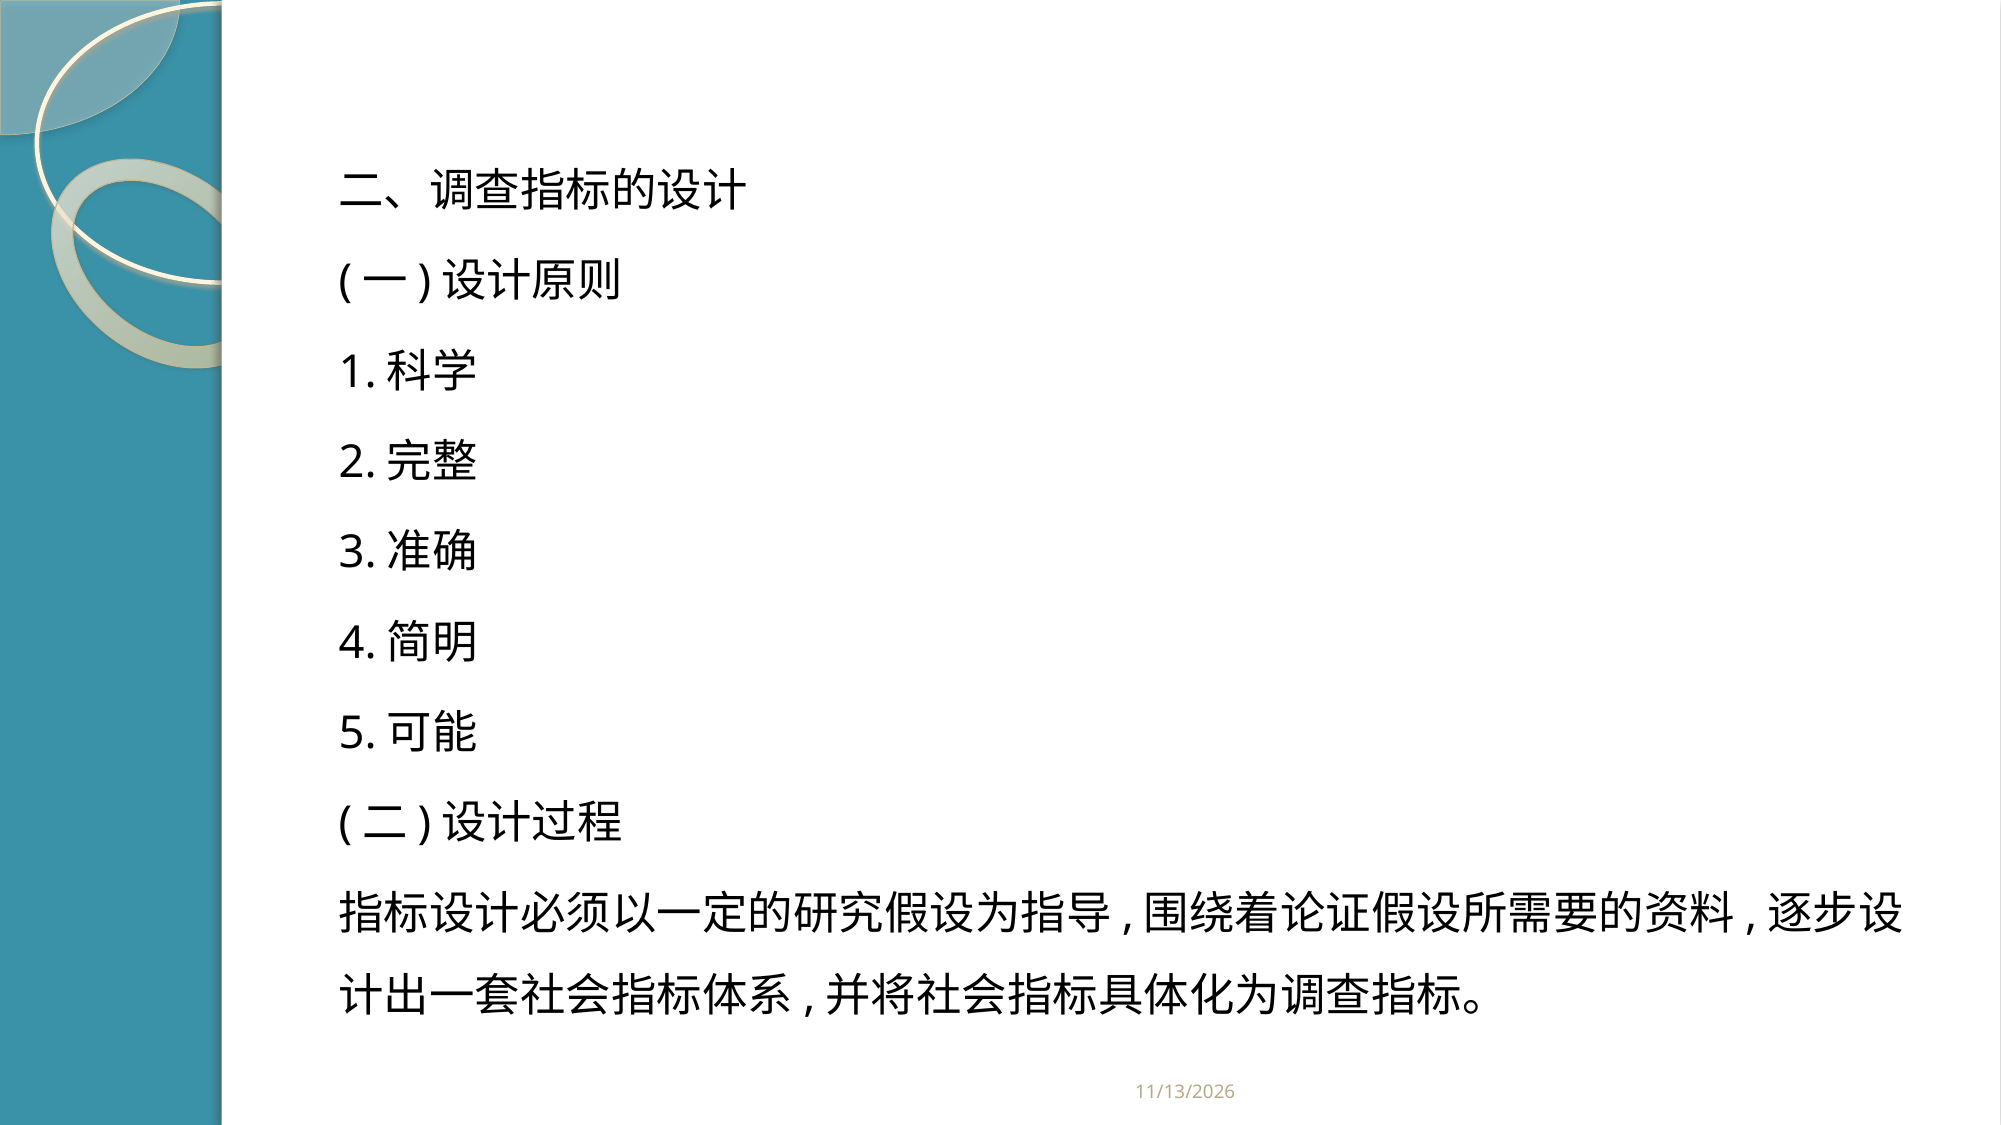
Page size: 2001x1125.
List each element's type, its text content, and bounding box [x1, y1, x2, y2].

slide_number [783, 1034, 1250, 1113]
list 二、调查指标的设计 (一)设计原则 1.科学 2.完整 3.准确 4.简明 5.可能 (二)设计过程 指标设计必须以一定的研究假设为指导,围绕着论证假设所需要的资料,逐步设计出一套社会指标体系,并将社会指标具体化为调查指标。 [313, 126, 1954, 1035]
